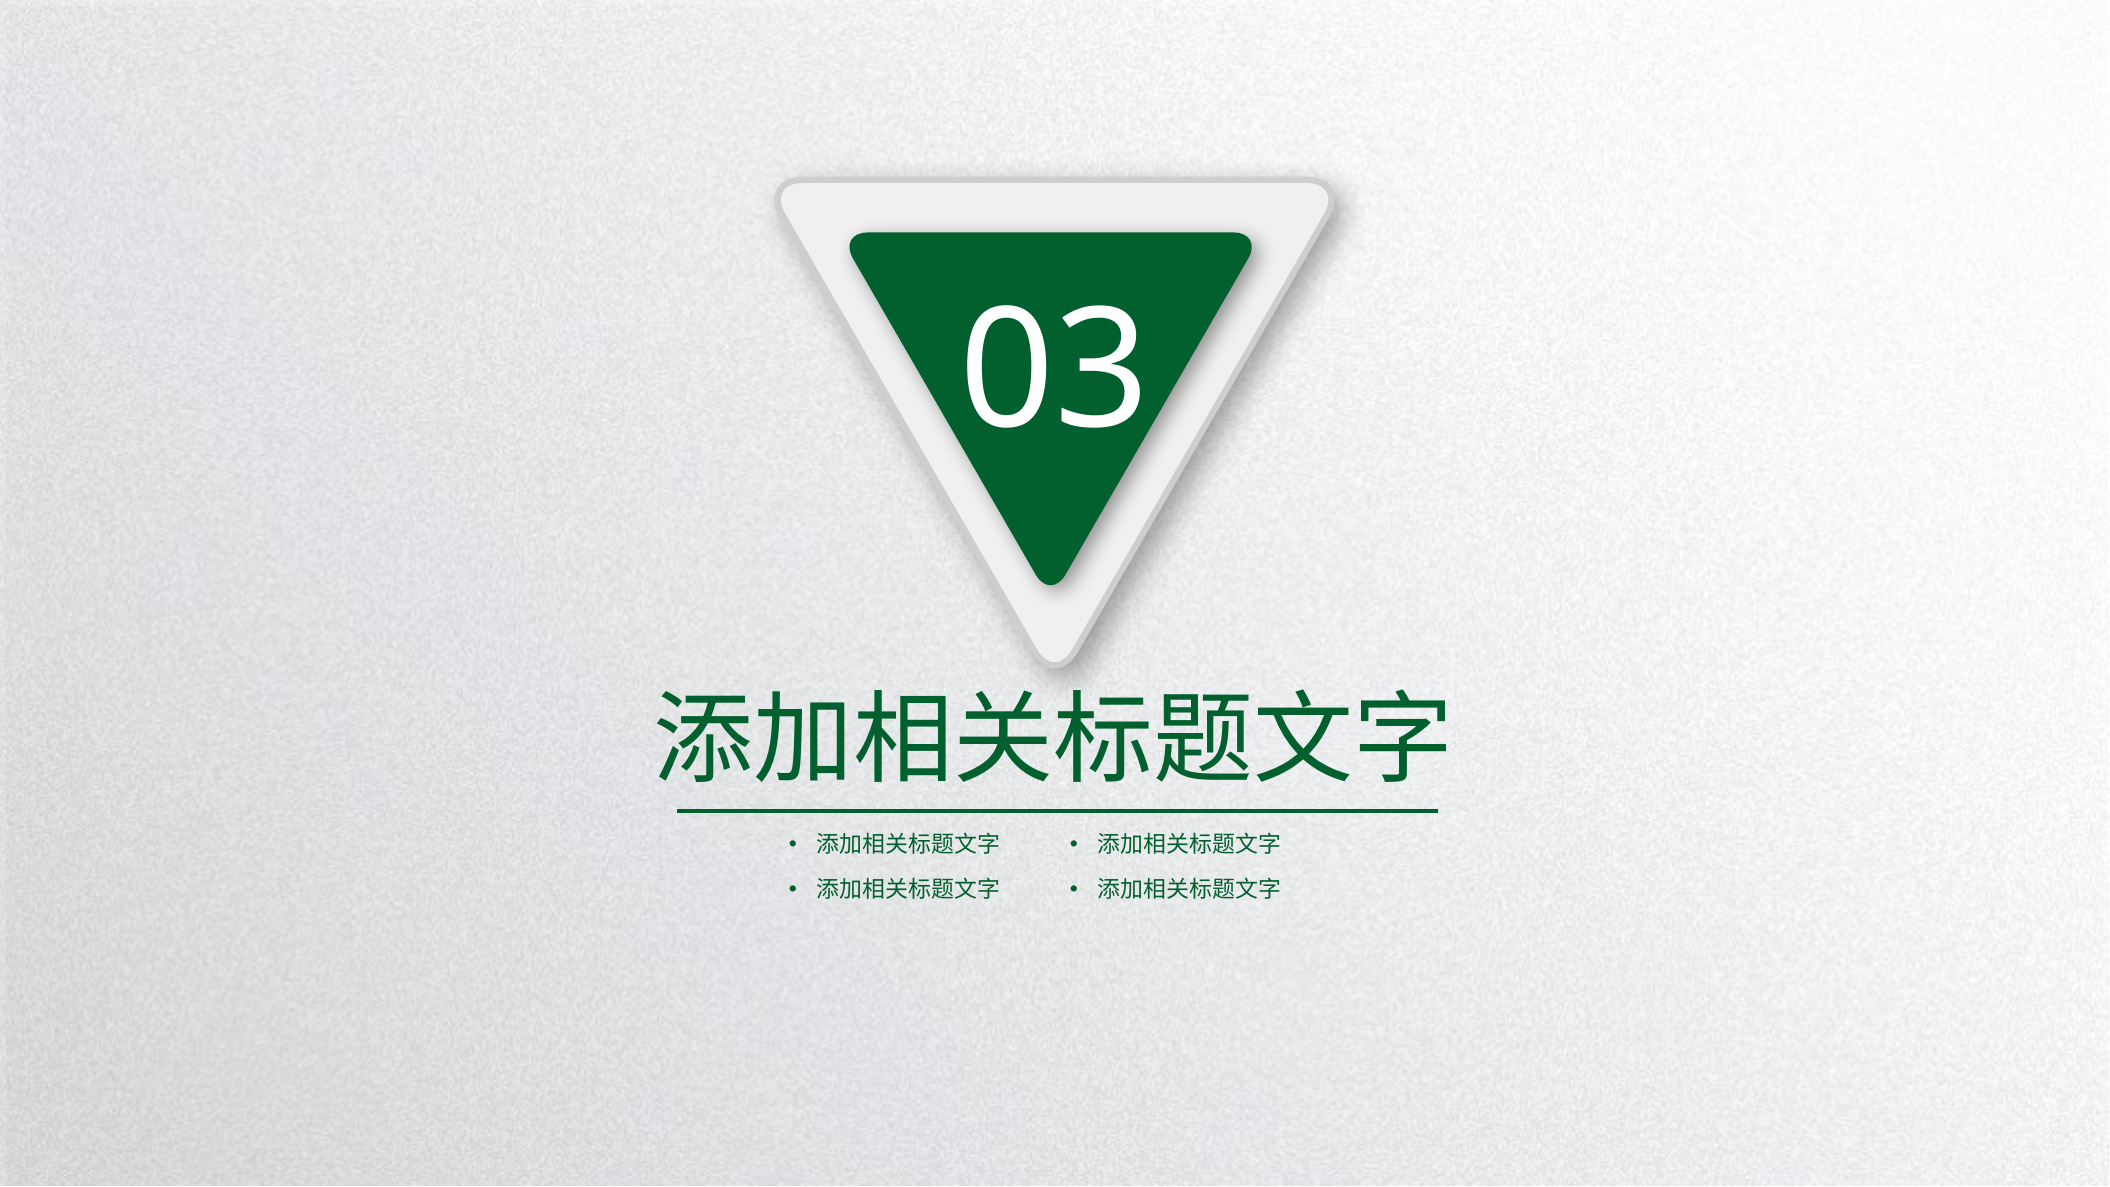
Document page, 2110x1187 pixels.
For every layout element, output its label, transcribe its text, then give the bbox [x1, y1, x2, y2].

text_box 添加相关标题文字 [774, 867, 1016, 910]
text_box 添加相关标题文字 [774, 822, 1016, 865]
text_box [771, 179, 1339, 671]
text_box 添加相关标题文字 [1054, 867, 1297, 910]
picture [0, 0, 2110, 1186]
text_box 添加相关标题文字 [1054, 822, 1297, 865]
